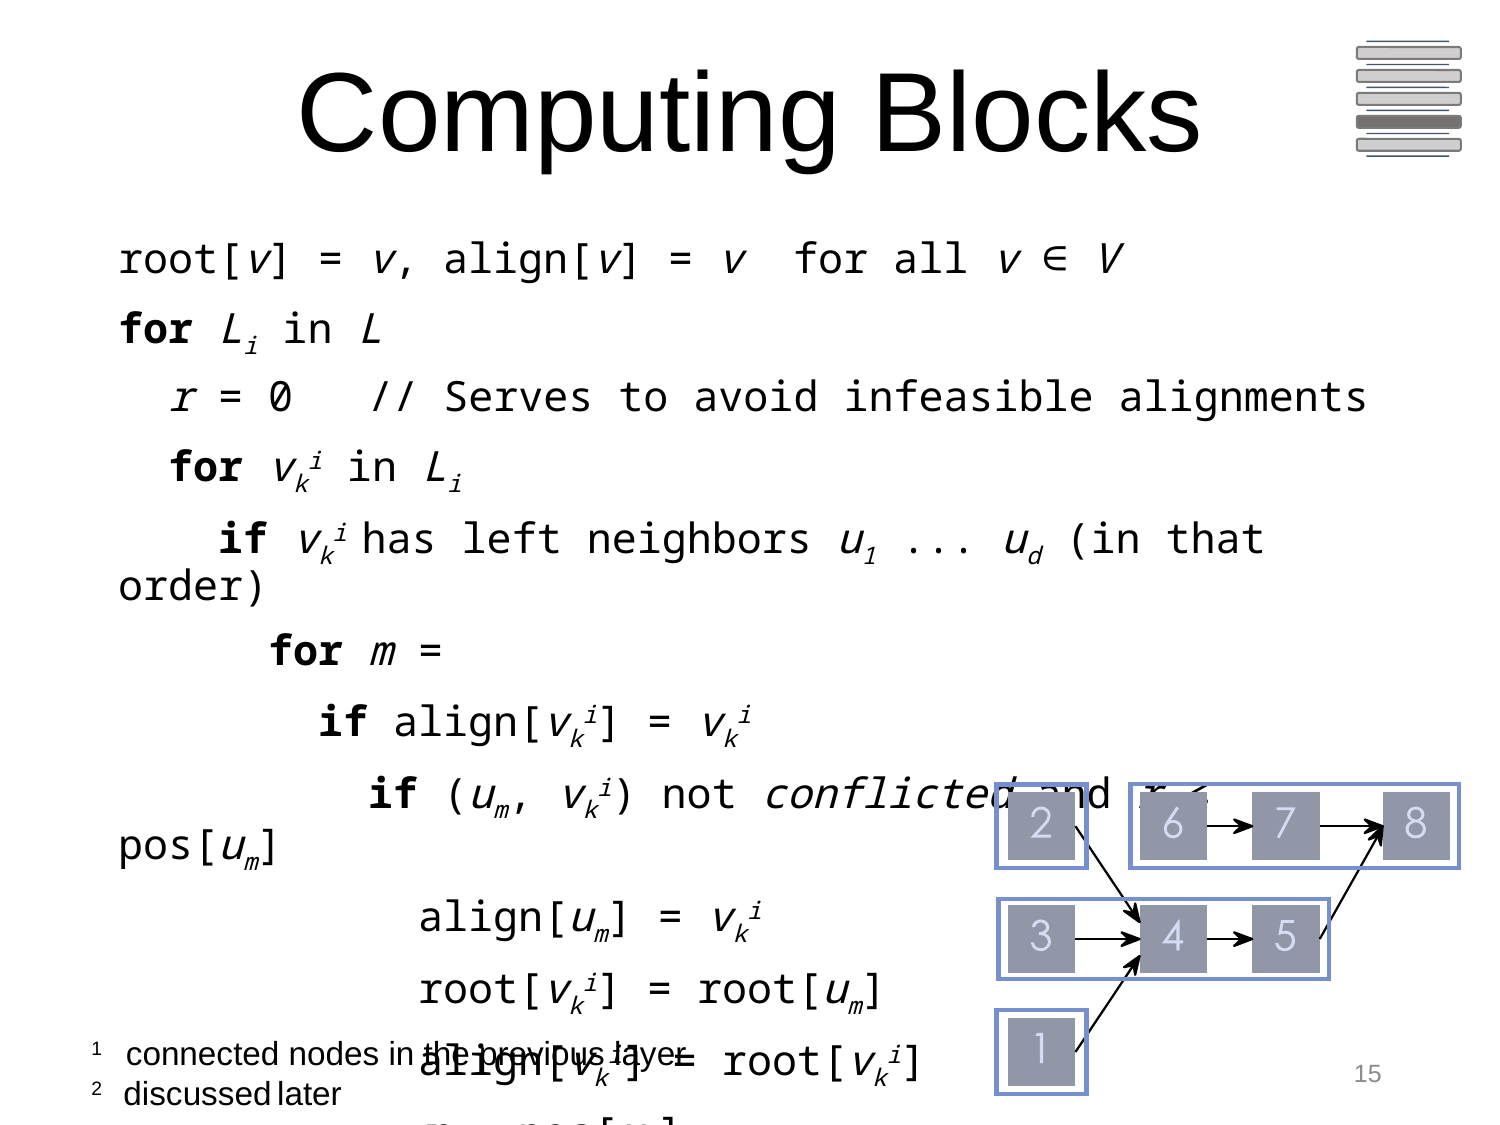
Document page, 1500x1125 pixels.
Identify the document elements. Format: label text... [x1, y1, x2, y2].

title Computing Blocks [103, 37, 1397, 193]
picture [989, 777, 1467, 1103]
text_box 1 connected nodes in the previous layer 2 discussed later [76, 1024, 721, 1120]
